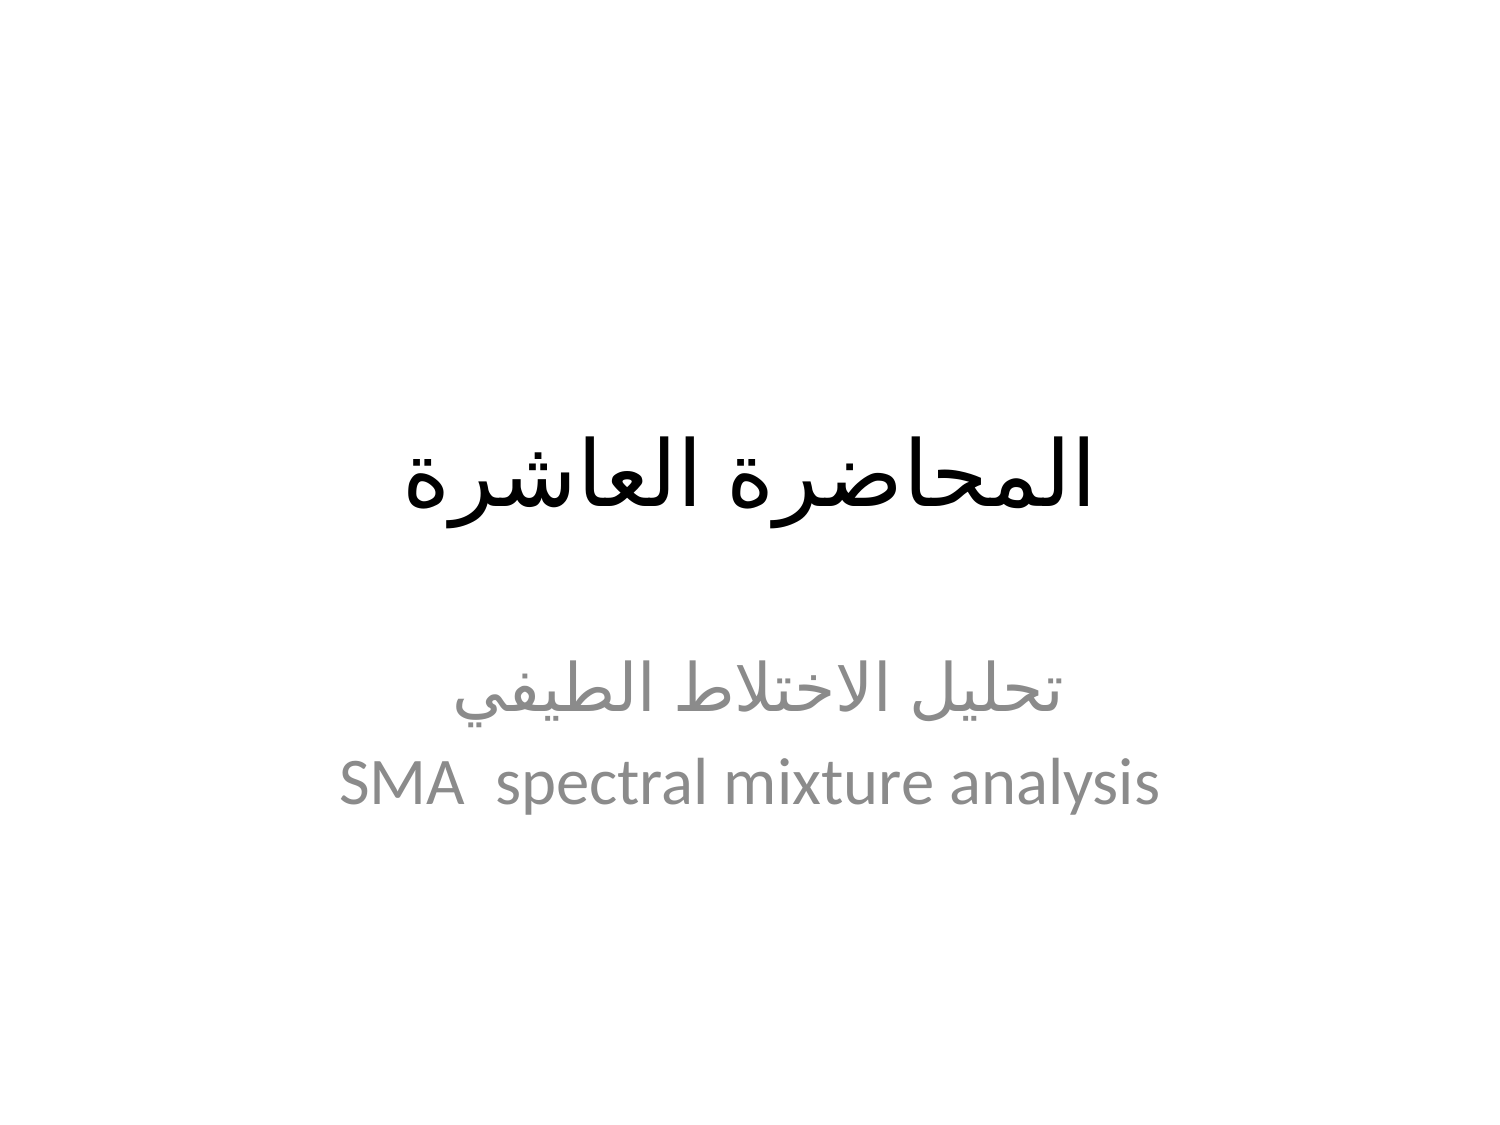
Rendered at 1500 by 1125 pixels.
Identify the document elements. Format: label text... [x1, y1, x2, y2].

title المحاضرة العاشرة [112, 349, 1388, 591]
subtitle تحليل الاختلاط الطيفي SMA spectral mixture analysis [225, 637, 1275, 925]
